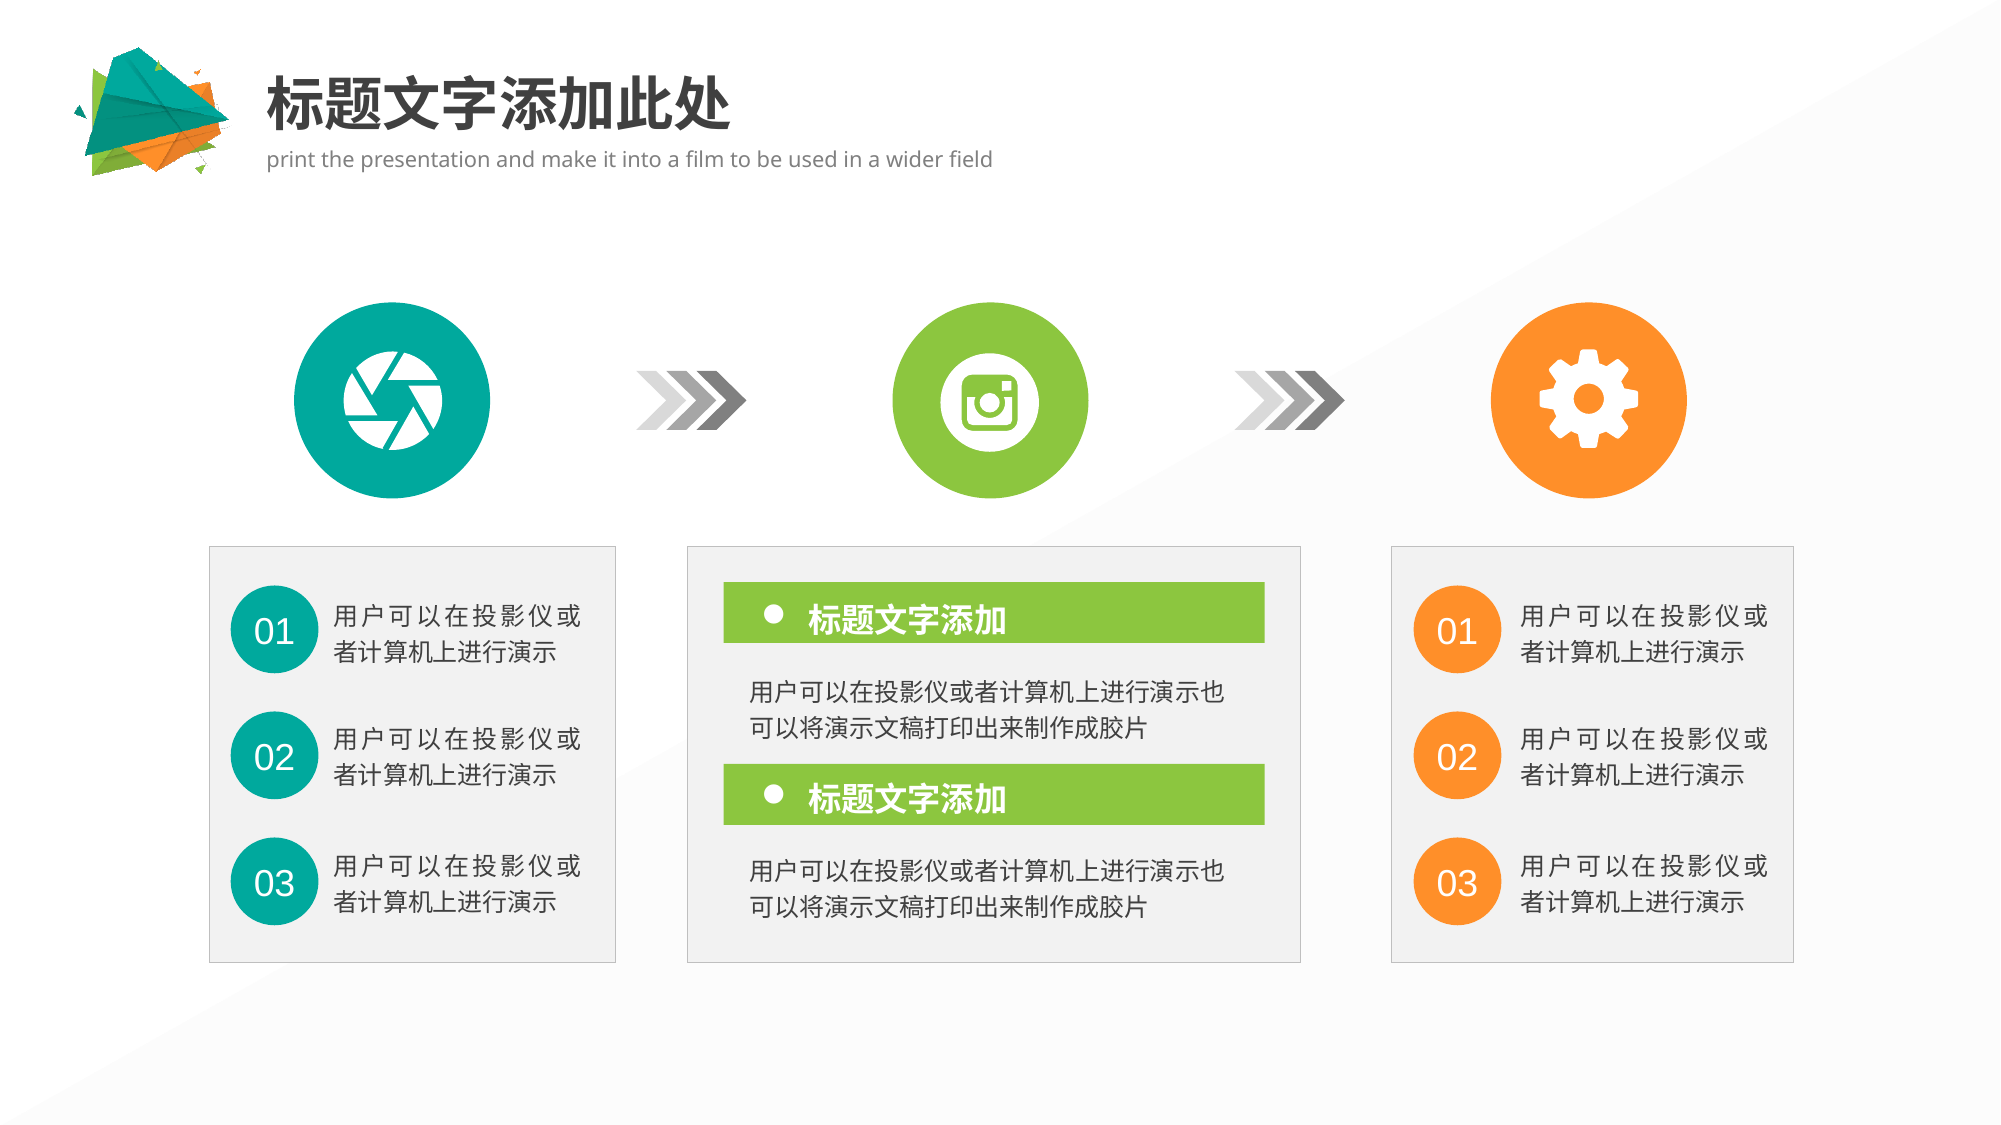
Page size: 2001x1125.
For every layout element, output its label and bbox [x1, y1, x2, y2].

picture [0, 0, 2000, 1125]
text_box [251, 59, 1054, 178]
text_box [209, 302, 1794, 963]
